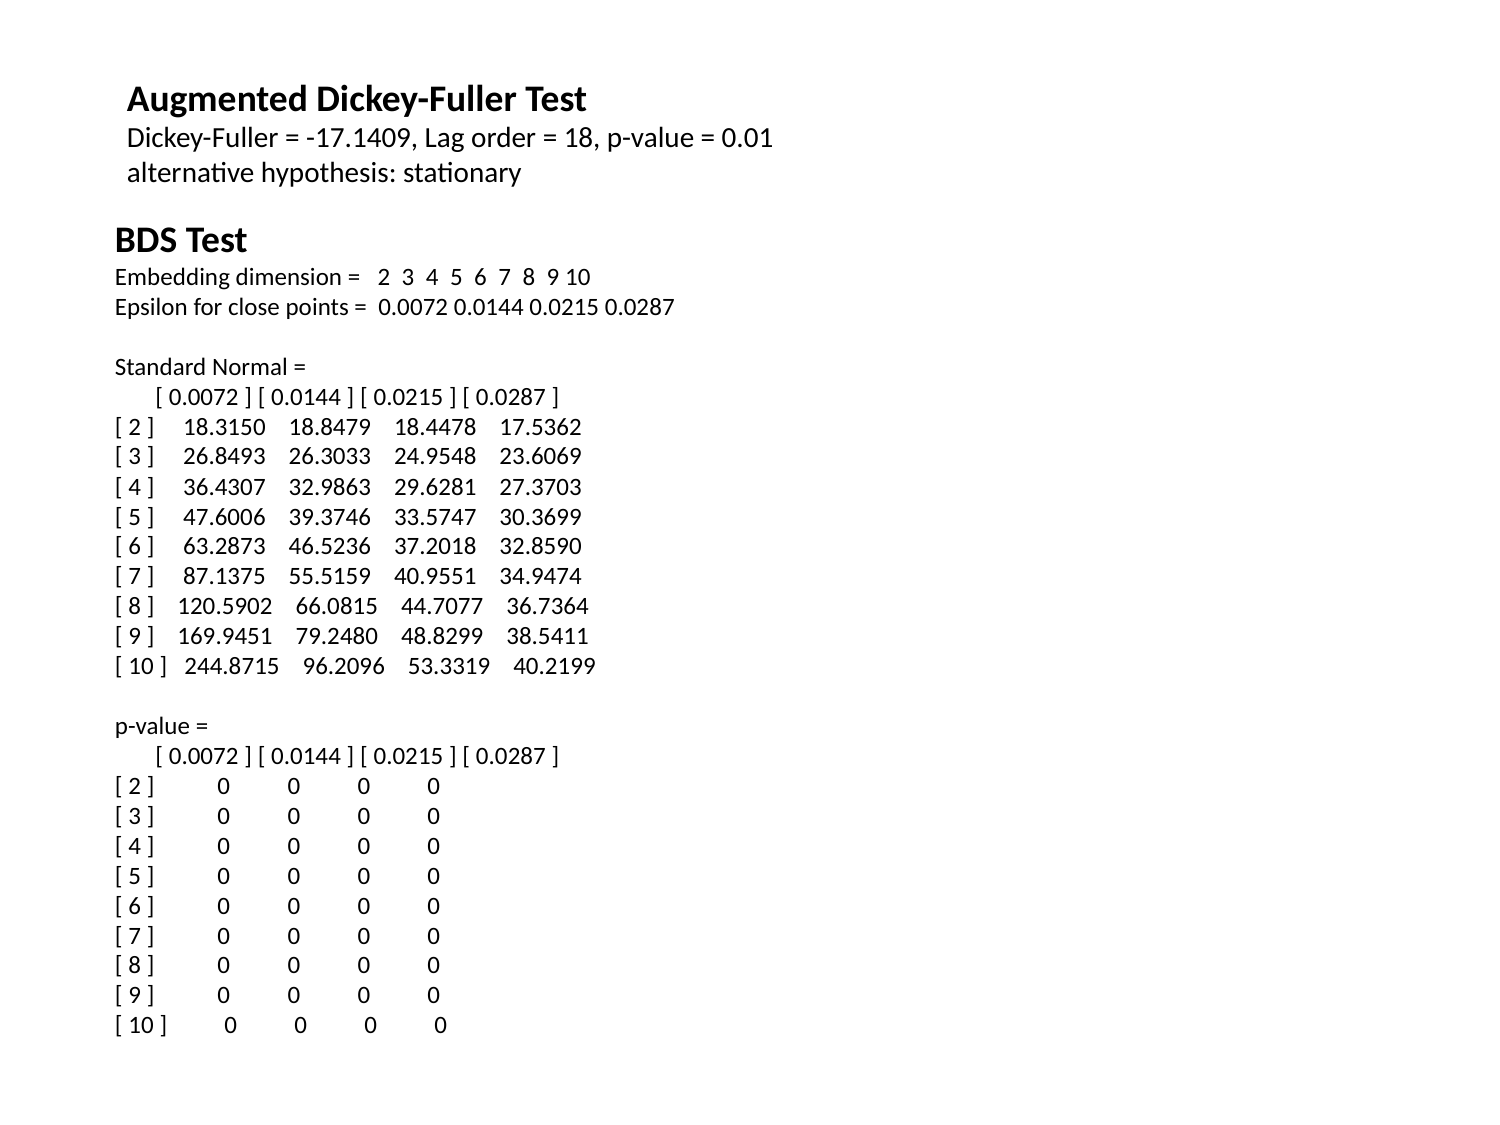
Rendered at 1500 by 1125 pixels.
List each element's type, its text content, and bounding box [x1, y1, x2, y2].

text_box Augmented Dickey-Fuller Test Dickey-Fuller = -17.1409, Lag order = 18, p-value = 0.01 alternative hypothesis: stationary [112, 66, 1365, 196]
text_box BDS Test Embedding dimension = 2 3 4 5 6 7 8 9 10 Epsilon for close points = 0.0072 0.0144 0.0215 0.0287 Standard Normal = [ 0.0072 ] [ 0.0144 ] [ 0.0215 ] [ 0.0287 ] [ 2 ] 18.3150 18.8479 18.4478 17.5362 [ 3 ] 26.8493 26.3033 24.9548 23.6069 [ 4 ] 36.4307 32.9863 29.6281 27.3703 [ 5 ] 47.6006 39.3746 33.5747 30.3699 [ 6 ] 63.2873 46.5236 37.2018 32.8590 [ 7 ] 87.1375 55.5159 40.9551 34.9474 [ 8 ] 120.5902 66.0815 44.7077 36.7364 [ 9 ] 169.9451 79.2480 48.8299 38.5411 [ 10 ] 244.8715 96.2096 53.3319 40.2199 p-value = [ 0.0072 ] [ 0.0144 ] [ 0.0215 ] [ 0.0287 ] [ 2 ] 0 0 0 0 [ 3 ] 0 0 0 0 [ 4 ] 0 0 0 0 [ 5 ] 0 0 0 0 [ 6 ] 0 0 0 0 [ 7 ] 0 0 0 0 [ 8 ] 0 0 0 0 [ 9 ] 0 0 0 0 [ 10 ] 0 0 0 0 [100, 208, 1388, 1047]
